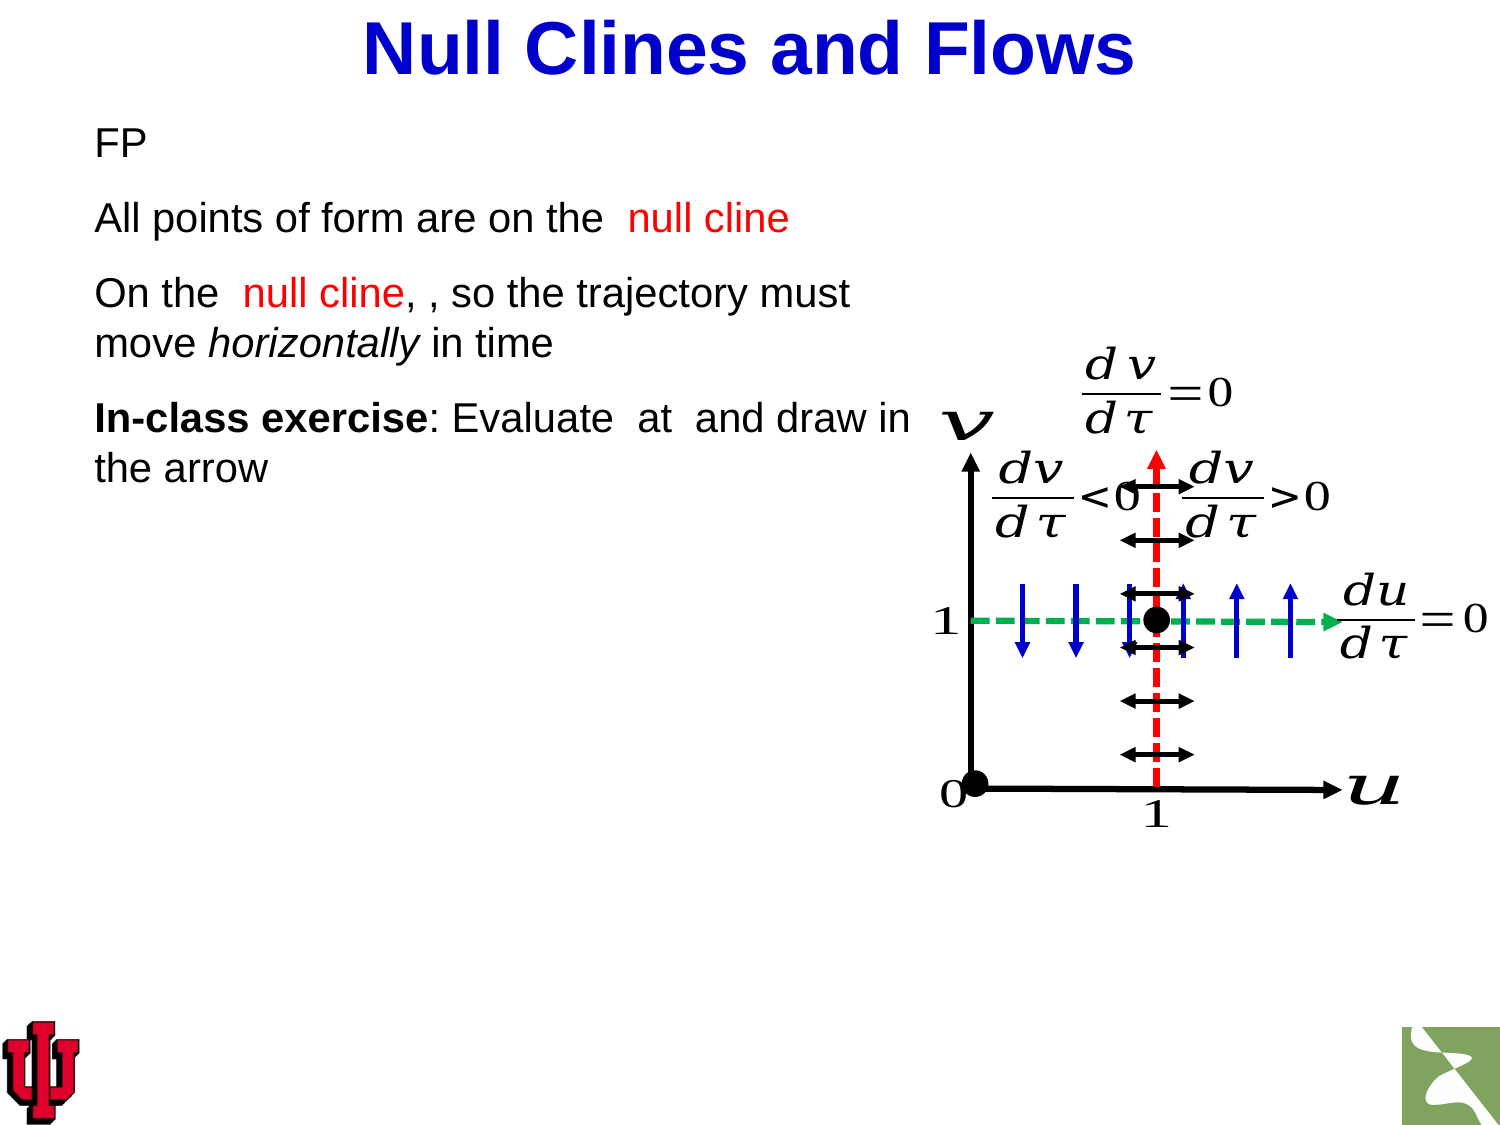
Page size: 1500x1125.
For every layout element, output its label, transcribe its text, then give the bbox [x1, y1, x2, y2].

picture [1402, 1027, 1500, 1125]
title Null Clines and Flows [0, 0, 1500, 90]
picture [0, 1020, 80, 1125]
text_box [929, 341, 1490, 838]
